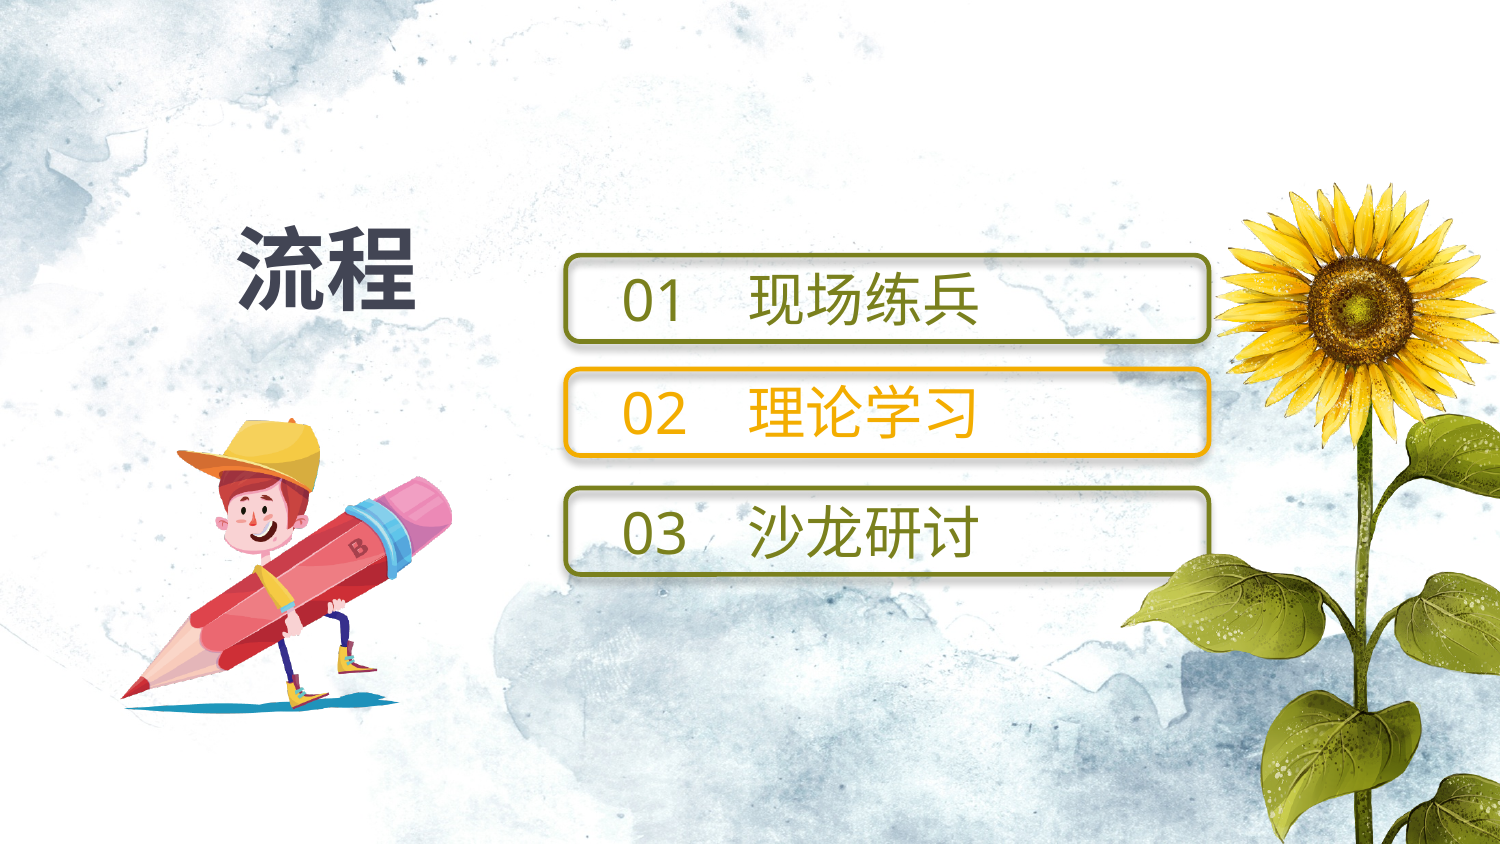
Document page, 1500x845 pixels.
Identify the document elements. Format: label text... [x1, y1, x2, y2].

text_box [565, 487, 1036, 575]
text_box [565, 254, 1036, 343]
picture [0, 0, 1500, 844]
text_box 流程 [219, 204, 786, 329]
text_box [565, 368, 1036, 456]
